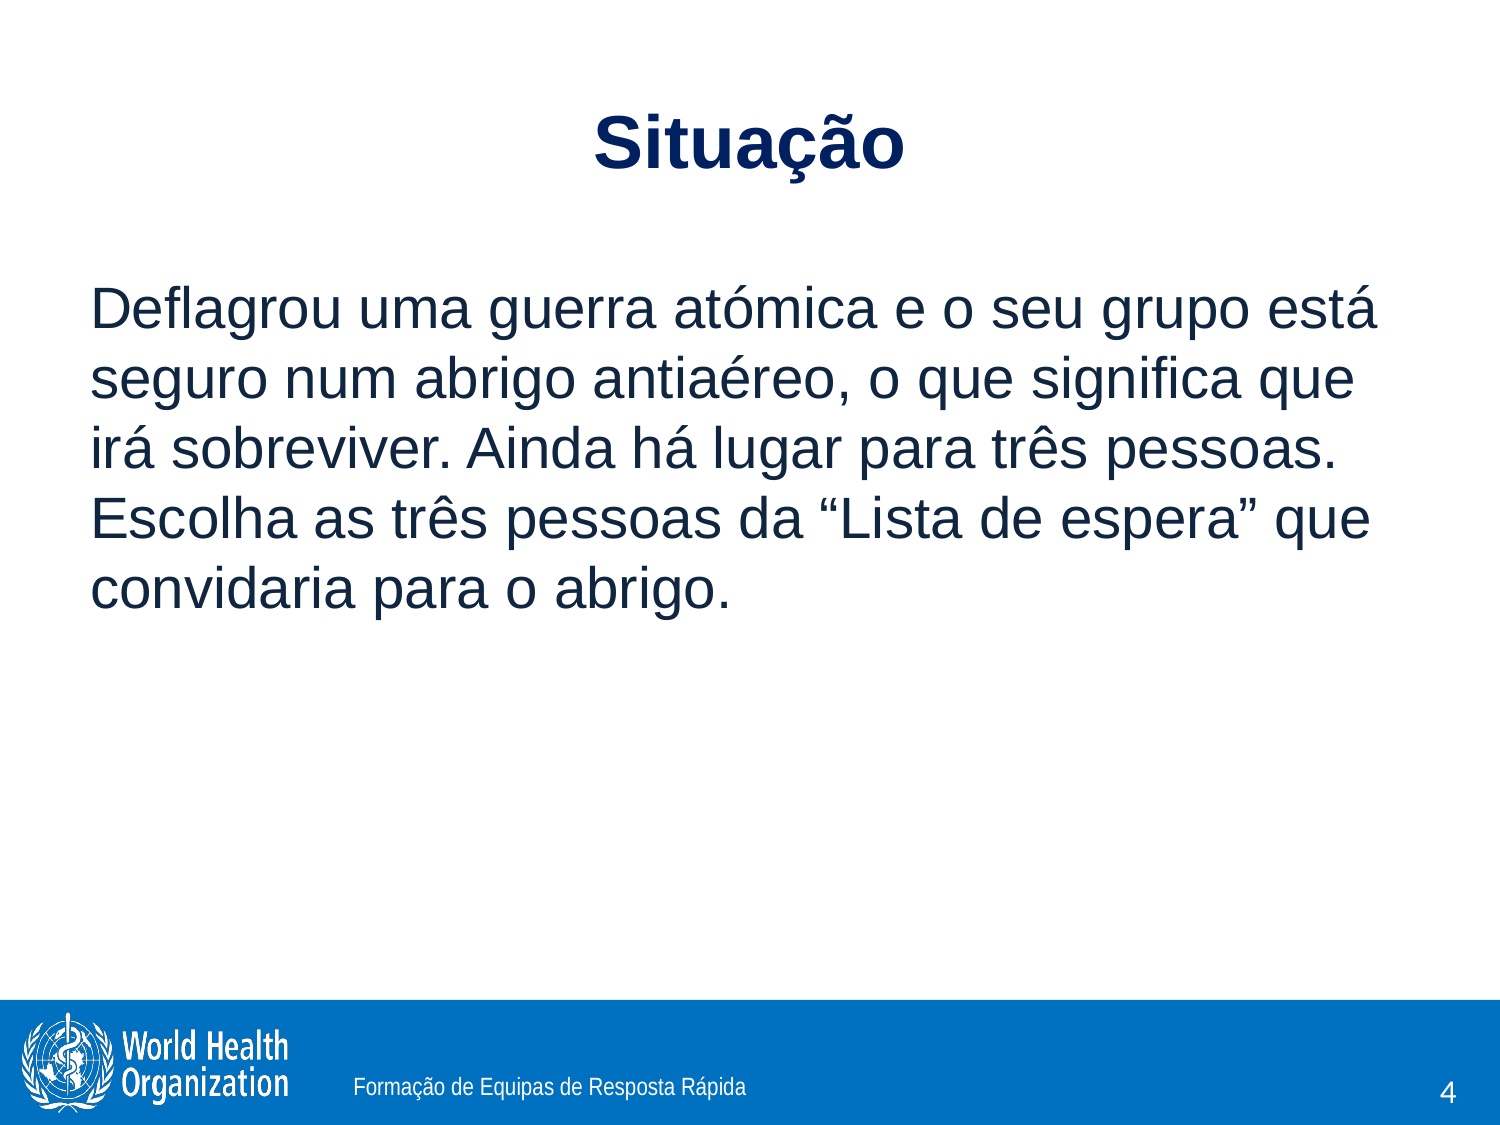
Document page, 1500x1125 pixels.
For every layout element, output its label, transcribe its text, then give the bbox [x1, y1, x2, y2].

title Situação [75, 45, 1425, 233]
list Deflagrou uma guerra atómica e o seu grupo está seguro num abrigo antiaéreo, o que significa que irá sobreviver. Ainda há lugar para três pessoas. Escolha as três pessoas da “Lista de espera” que convidaria para o abrigo. [75, 262, 1425, 1005]
picture [21, 1012, 288, 1113]
